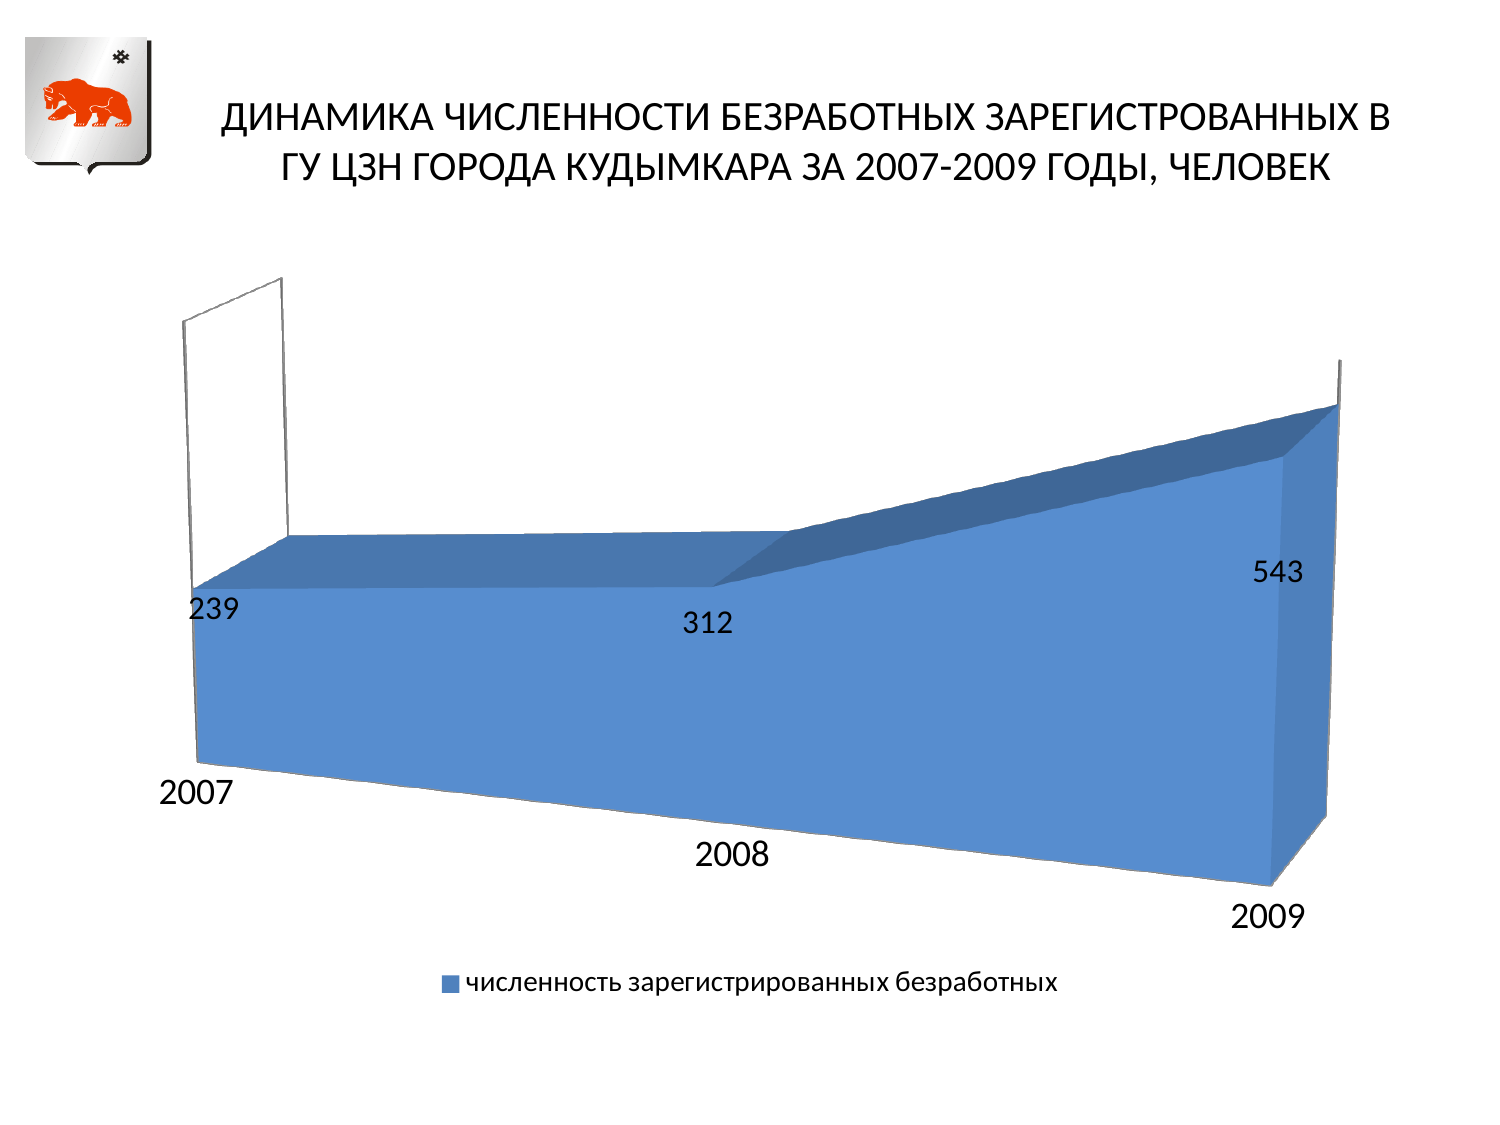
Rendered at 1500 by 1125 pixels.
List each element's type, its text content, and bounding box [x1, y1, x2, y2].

chart [74, 262, 1426, 1006]
title ДИНАМИКА ЧИСЛЕННОСТИ БЕЗРАБОТНЫХ ЗАРЕГИСТРОВАННЫХ В ГУ ЦЗН ГОРОДА КУДЫМКАРА ЗА 2007-2009 ГОДЫ, ЧЕЛОВЕК [187, 45, 1425, 233]
picture [23, 34, 153, 176]
